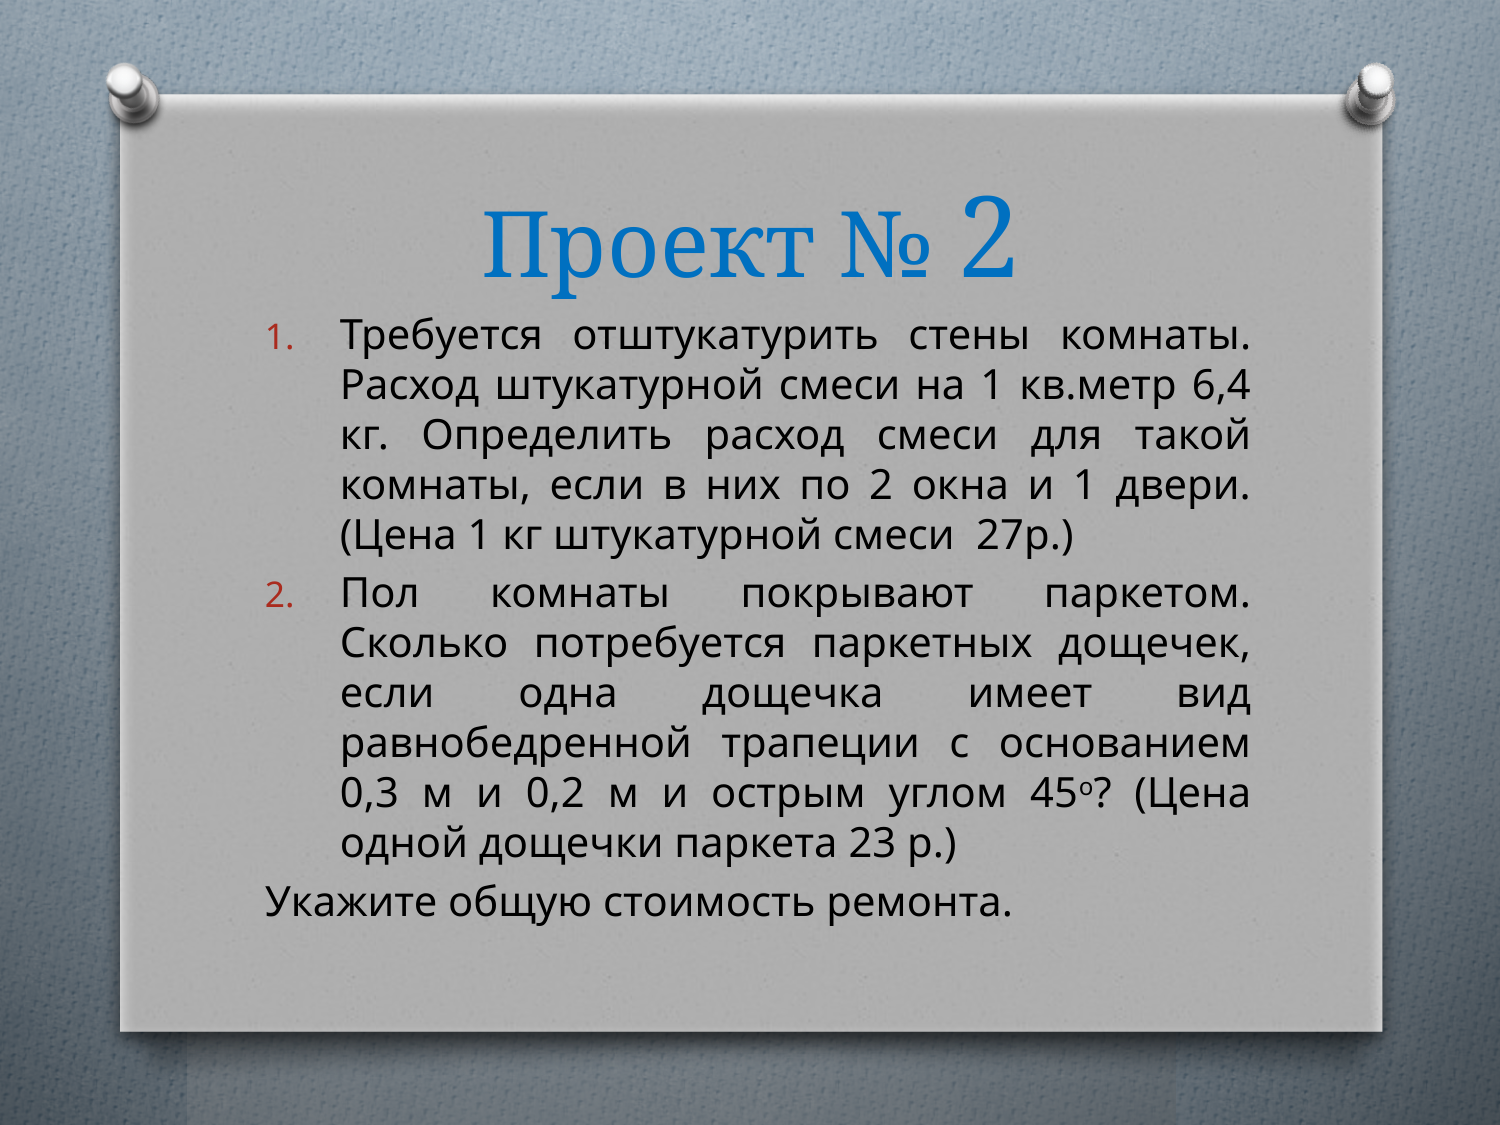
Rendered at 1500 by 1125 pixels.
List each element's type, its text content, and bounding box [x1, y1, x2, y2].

title Проект № 2 [179, 134, 1323, 332]
picture [1317, 35, 1439, 156]
picture [75, 31, 197, 152]
list Требуется отштукатурить стены комнаты. Расход штукатурной смеси на 1 кв.метр 6,4 кг. Определить расход смеси для такой комнаты, если в них по 2 окна и 1 двери. (Цена 1 кг штукатурной смеси 27р.) Пол комнаты покрывают паркетом. Сколько потребуется паркетных дощечек, если одна дощечка имеет вид равнобедренной трапеции с основанием 0,3 м и 0,2 м и острым углом 45о? (Цена одной дощечки паркета 23 р.) Укажите общую стоимость ремонта. [249, 299, 1267, 939]
